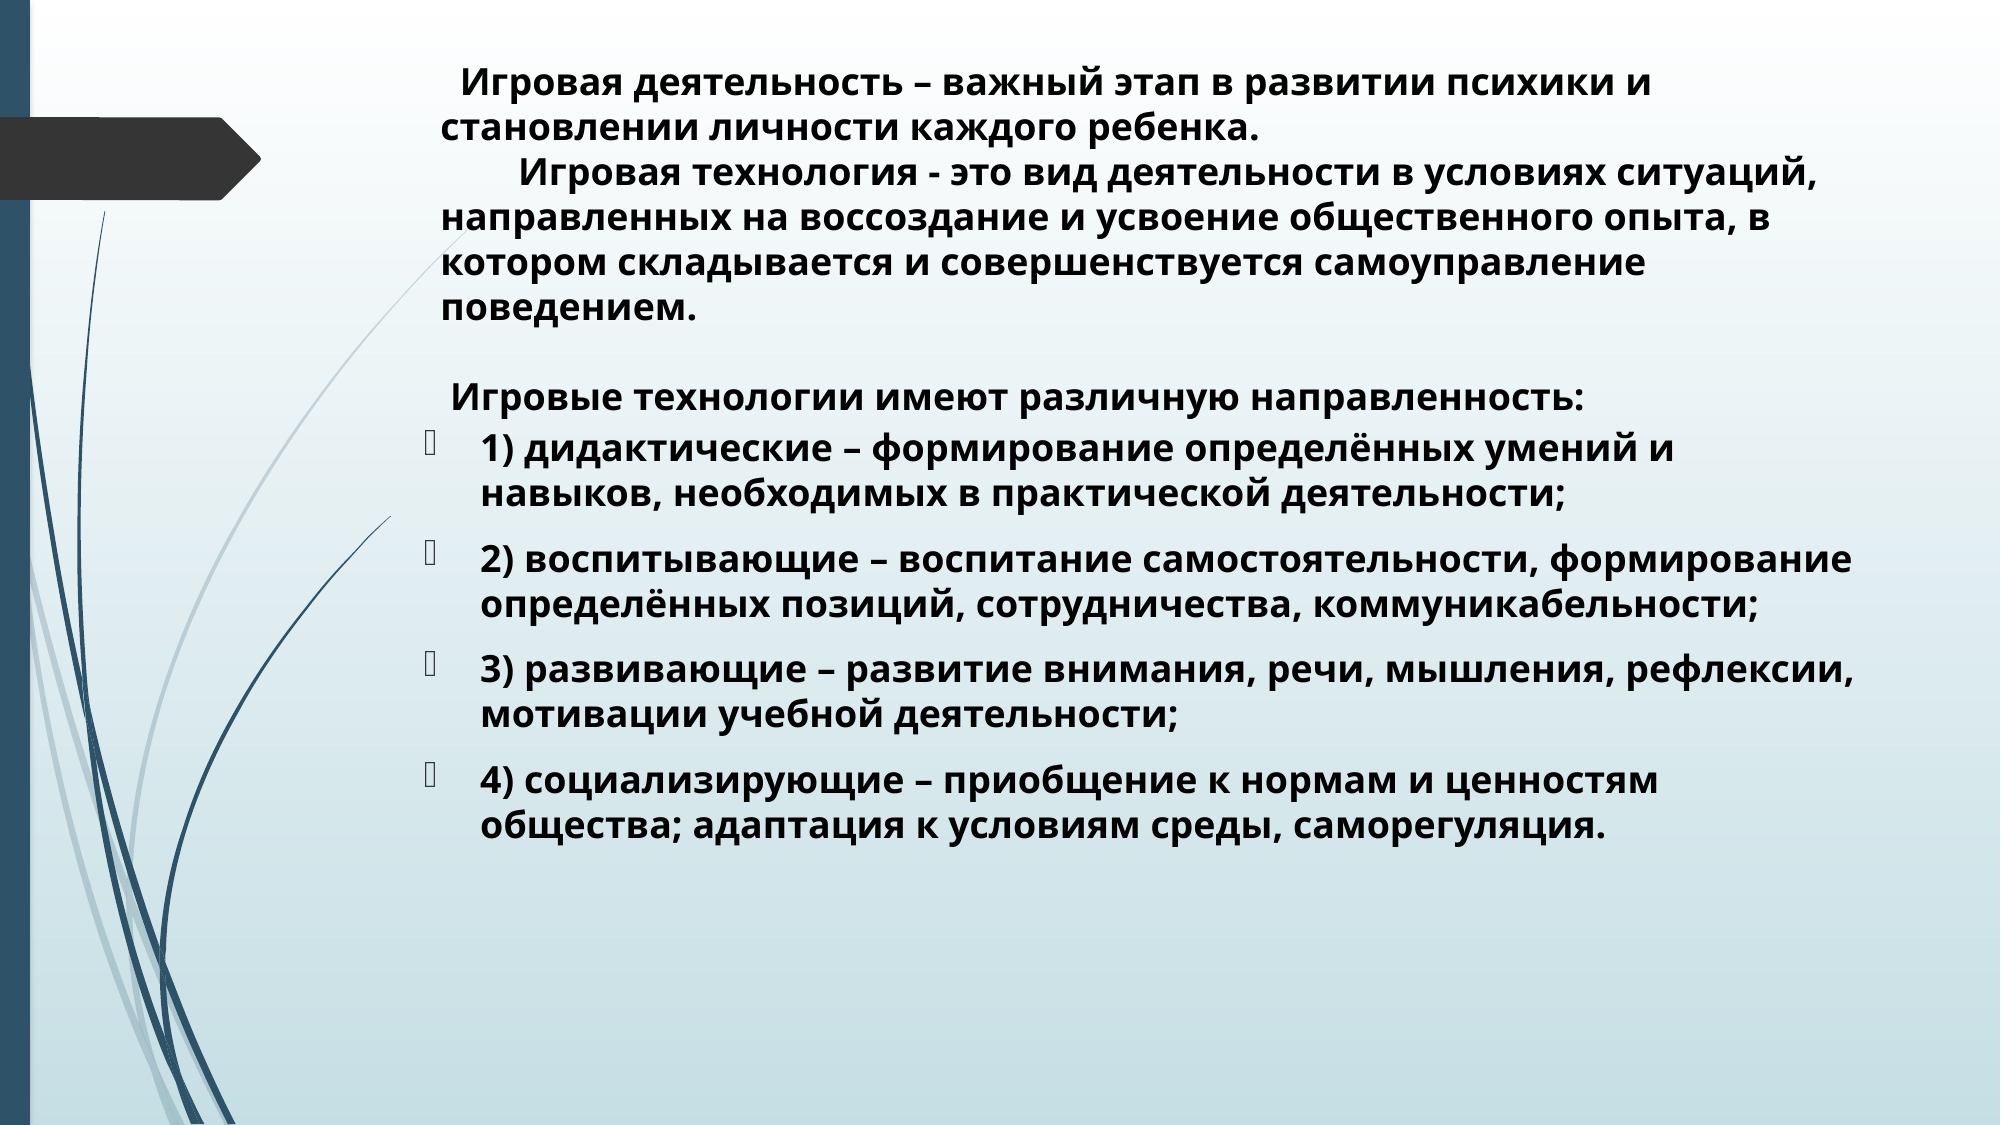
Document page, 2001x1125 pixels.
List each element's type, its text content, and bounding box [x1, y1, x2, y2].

list 1) дидактические – формирование определённых умений и навыков, необходимых в практической деятельности; 2) воспитывающие – воспитание самостоятельности, формирование определённых позиций, сотрудничества, коммуникабельности; 3) развивающие – развитие внимания, речи, мышления, рефлексии, мотивации учебной деятельности; 4) социализирующие – приобщение к нормам и ценностям общества; адаптация к условиям среды, саморегуляция. [408, 416, 1872, 1036]
title Игровая деятельность – важный этап в развитии психики и становлении личности каждого ребенка. Игровая технология - это вид деятельности в условиях ситуаций, направленных на воссоздание и усвоение общественного опыта, в котором складывается и совершенствуется самоуправление поведением. Игровые технологии имеют различную направленность: [425, 50, 1888, 368]
